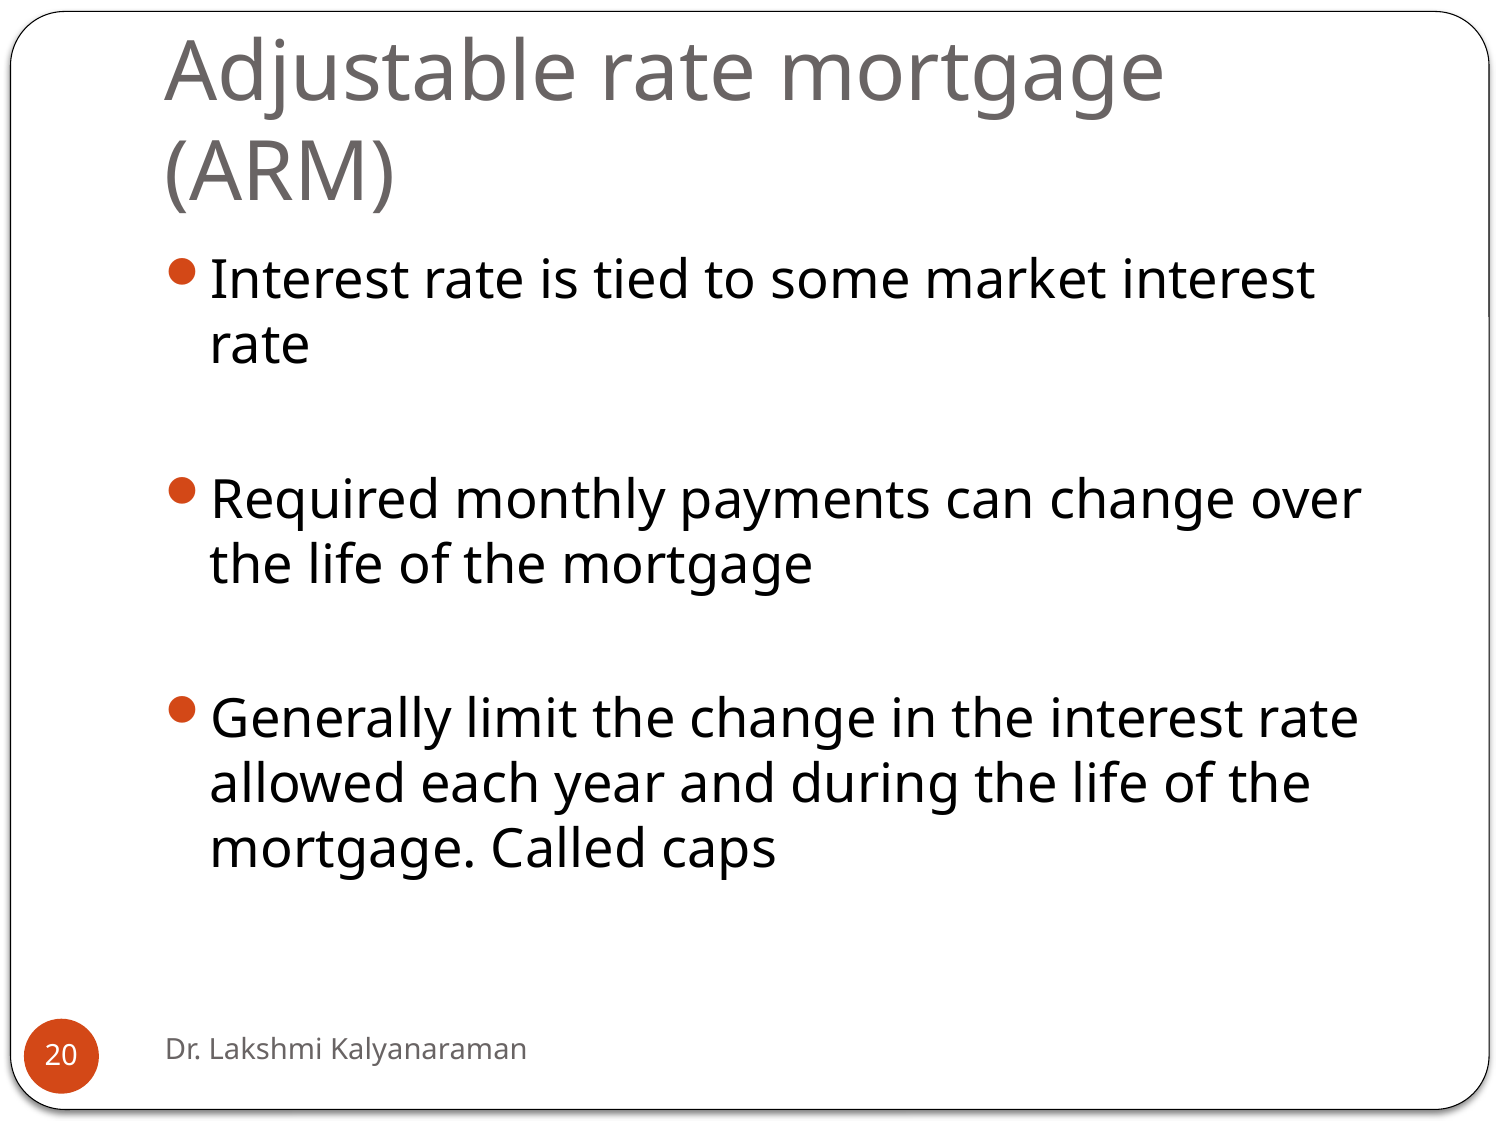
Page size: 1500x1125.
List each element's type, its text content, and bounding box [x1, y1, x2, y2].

slide_number 20 [23, 1018, 99, 1094]
footer Dr. Lakshmi Kalyanaraman [150, 1012, 800, 1088]
title Adjustable rate mortgage (ARM) [150, 45, 1425, 233]
list Interest rate is tied to some market interest rate Required monthly payments can change over the life of the mortgage Generally limit the change in the interest rate allowed each year and during the life of the mortgage. Called caps [150, 237, 1425, 988]
